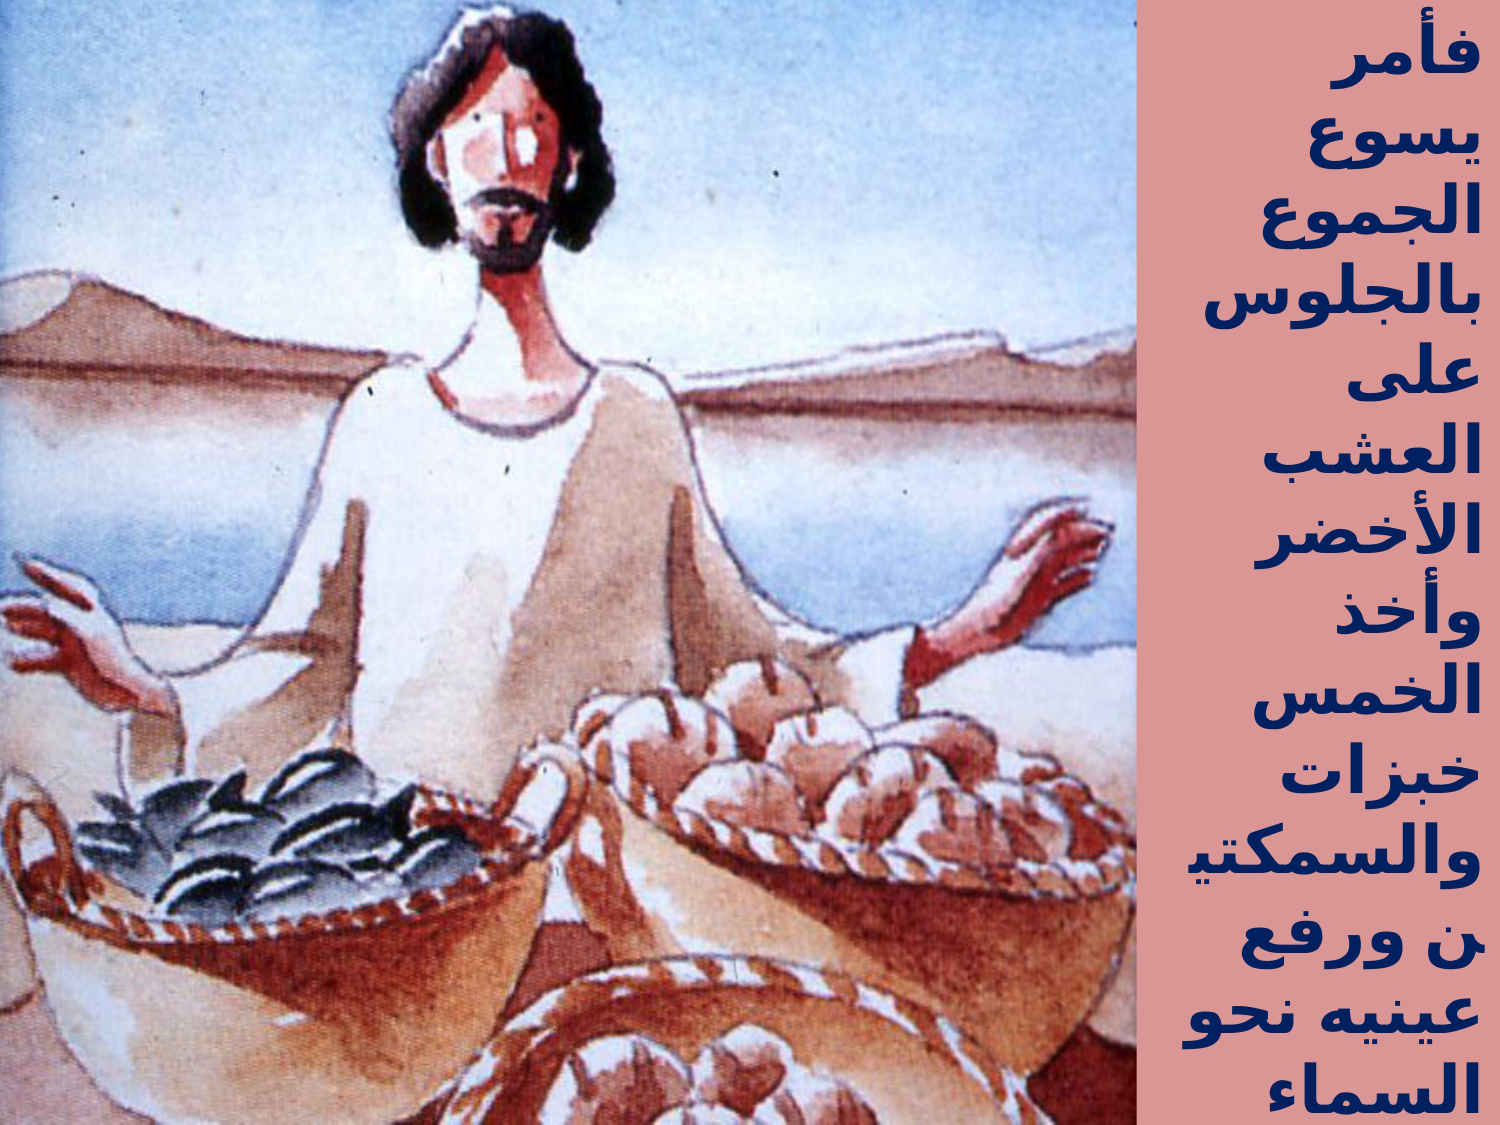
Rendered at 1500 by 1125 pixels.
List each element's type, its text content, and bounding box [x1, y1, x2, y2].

picture [0, 0, 1137, 1125]
text_box فأمر يسوع الجموع بالجلوس على العشب الأخضر وأخذ الخمس خبزات والسمكتين ورفع عينيه نحو السماء وبارك وكسر وأعطى تلاميذه ليوزعوها على الجموع فأكلوا وشبعوا ... [1138, 0, 1500, 1125]
